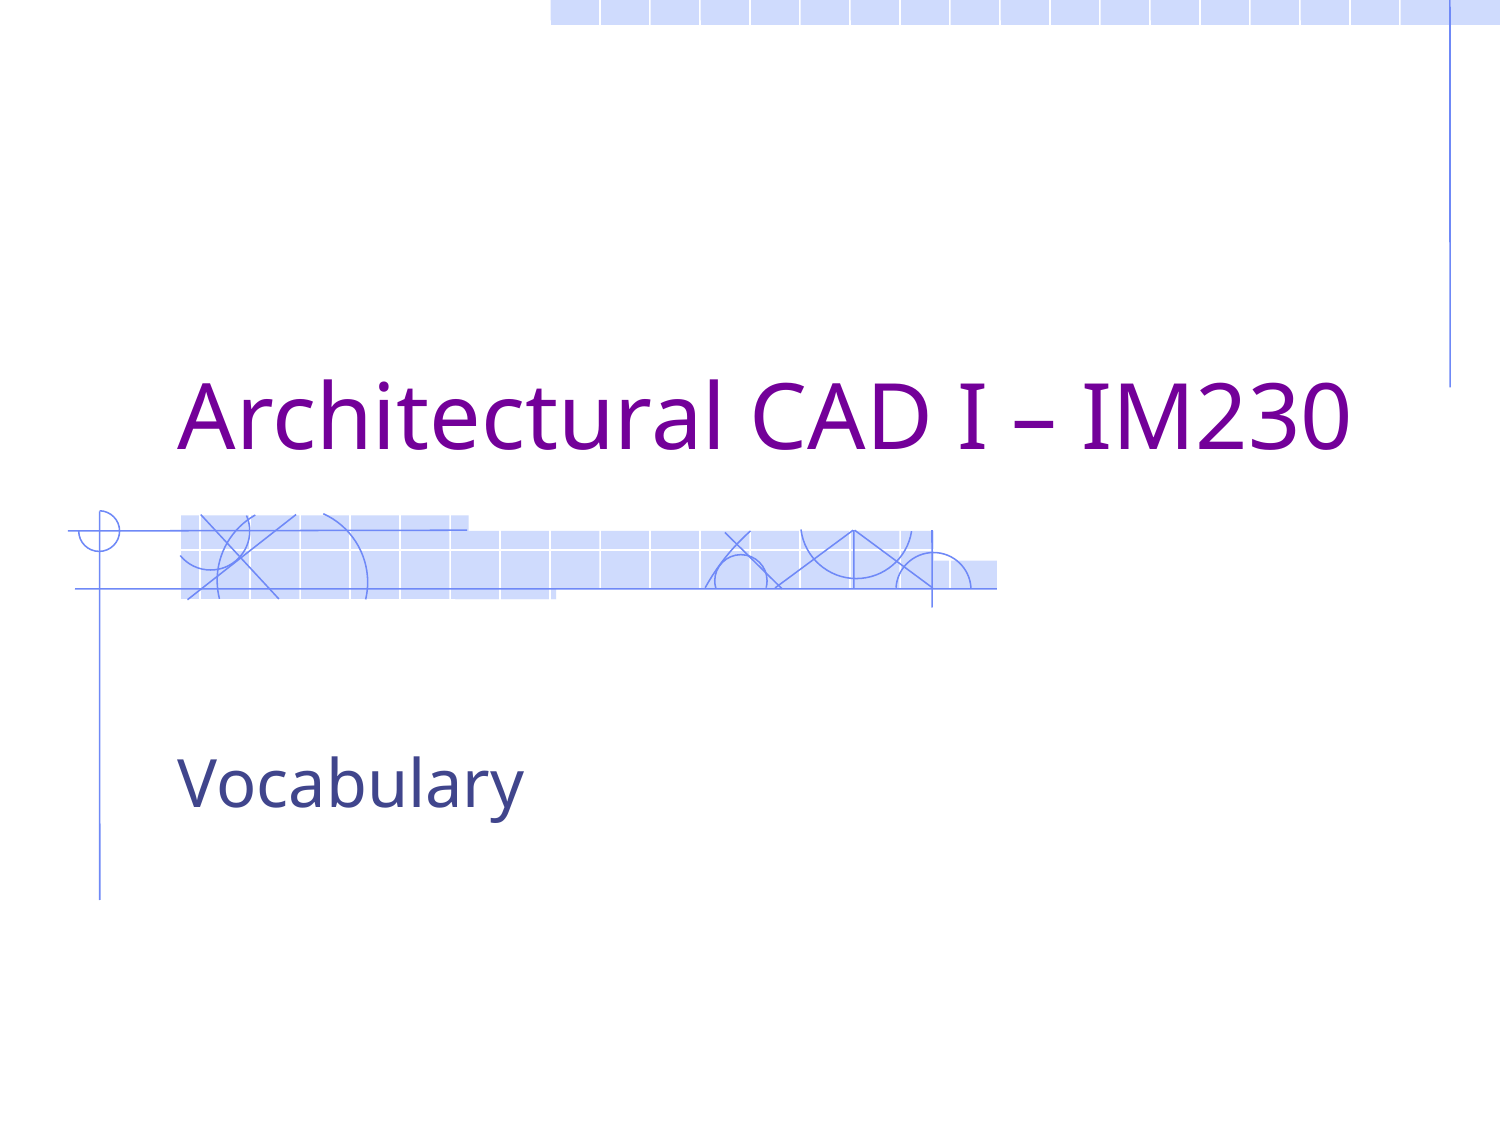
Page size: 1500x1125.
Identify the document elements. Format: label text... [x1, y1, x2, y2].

title Architectural CAD I – IM230 [162, 287, 1438, 475]
subtitle Vocabulary [162, 637, 1213, 925]
